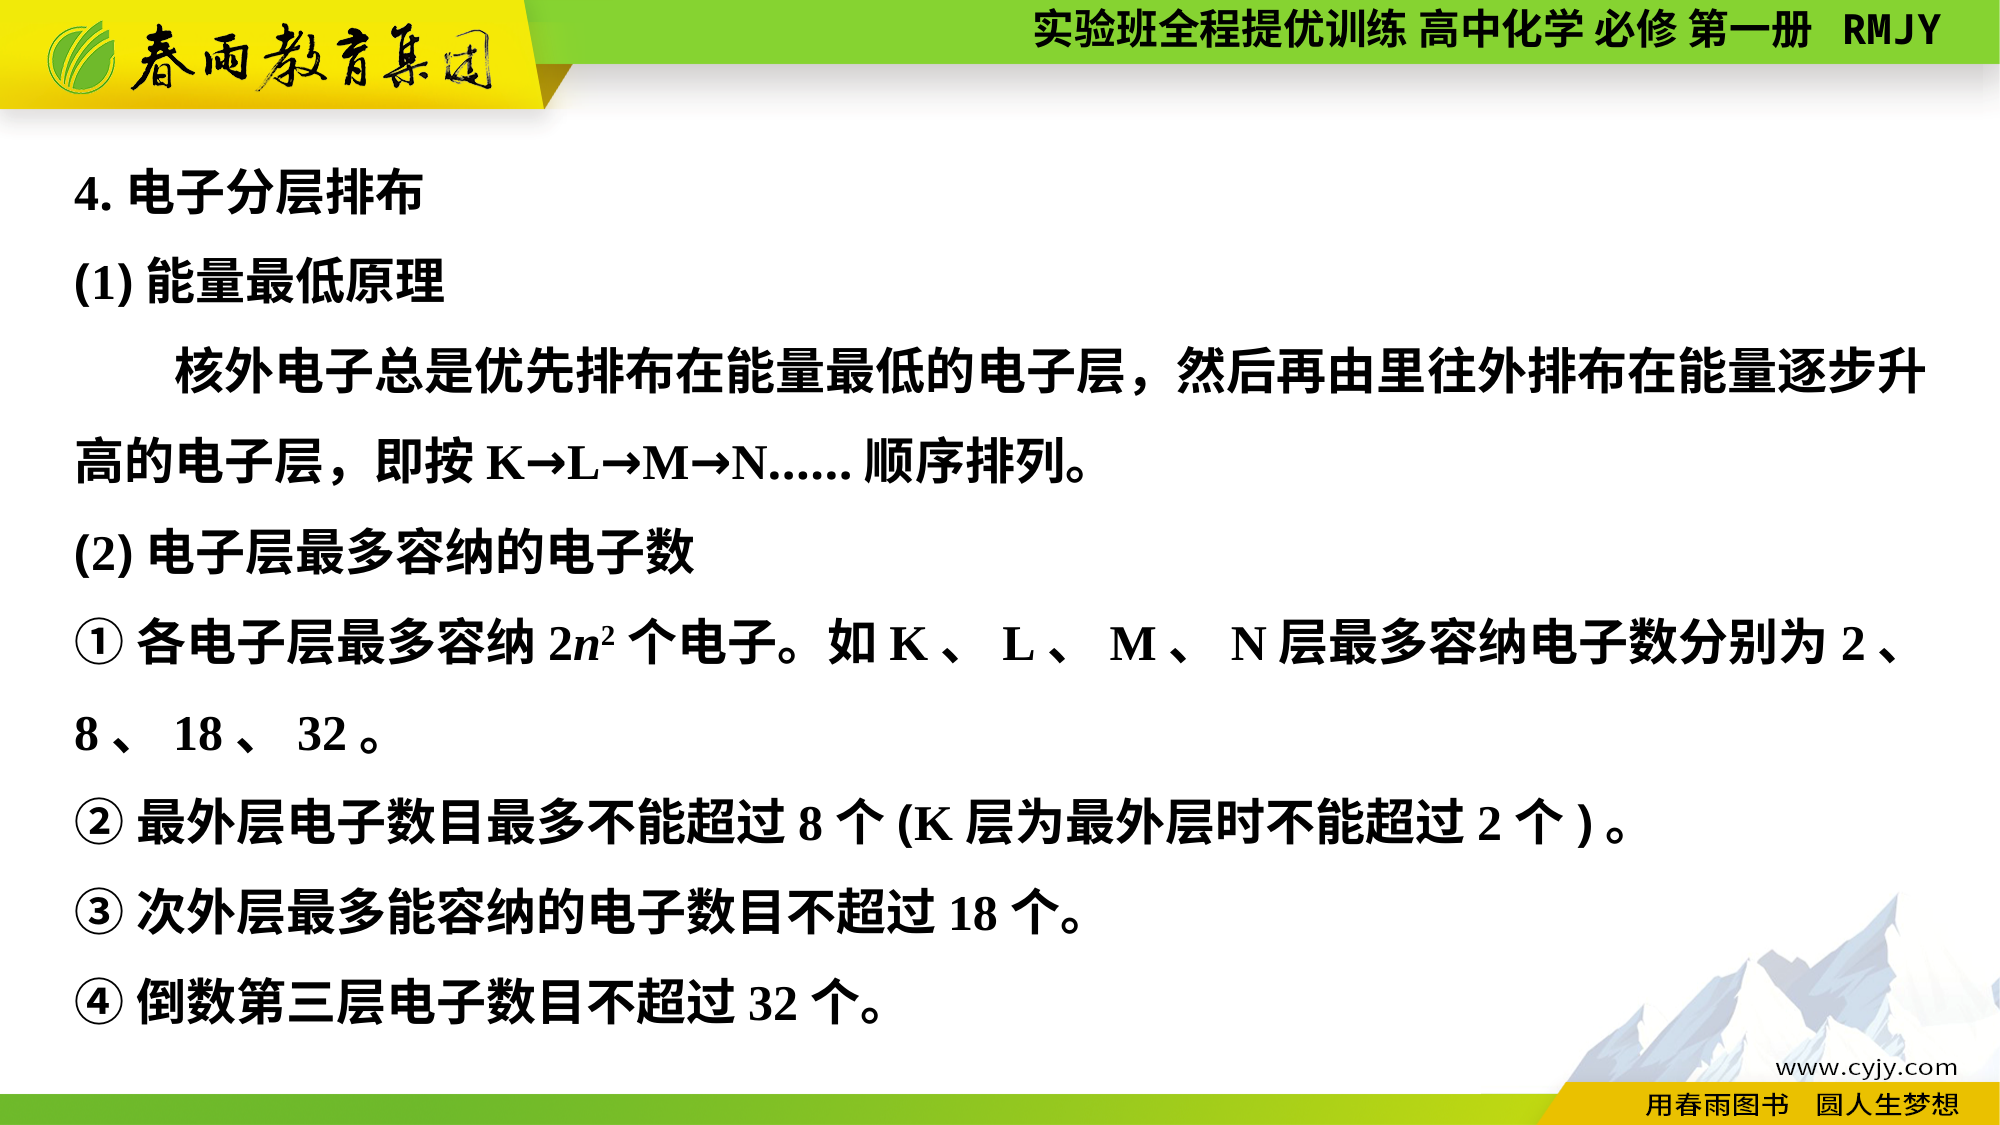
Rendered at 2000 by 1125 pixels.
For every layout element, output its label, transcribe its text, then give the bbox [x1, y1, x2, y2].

picture [0, 0, 2000, 1125]
list 4.电子分层排布 (1)能量最低原理 核外电子总是优先排布在能量最低的电子层，然后再由里往外排布在能量逐步升高的电子层，即按K→L→M→N……顺序排列。 (2)电子层最多容纳的电子数 ①各电子层最多容纳2n2个电子。如K、L、M、N层最多容纳电子数分别为2、8、18、32。 ②最外层电子数目最多不能超过8个(K层为最外层时不能超过2个)。 ③次外层最多能容纳的电子数目不超过18个。 ④倒数第三层电子数目不超过32个。 [59, 122, 1944, 1035]
